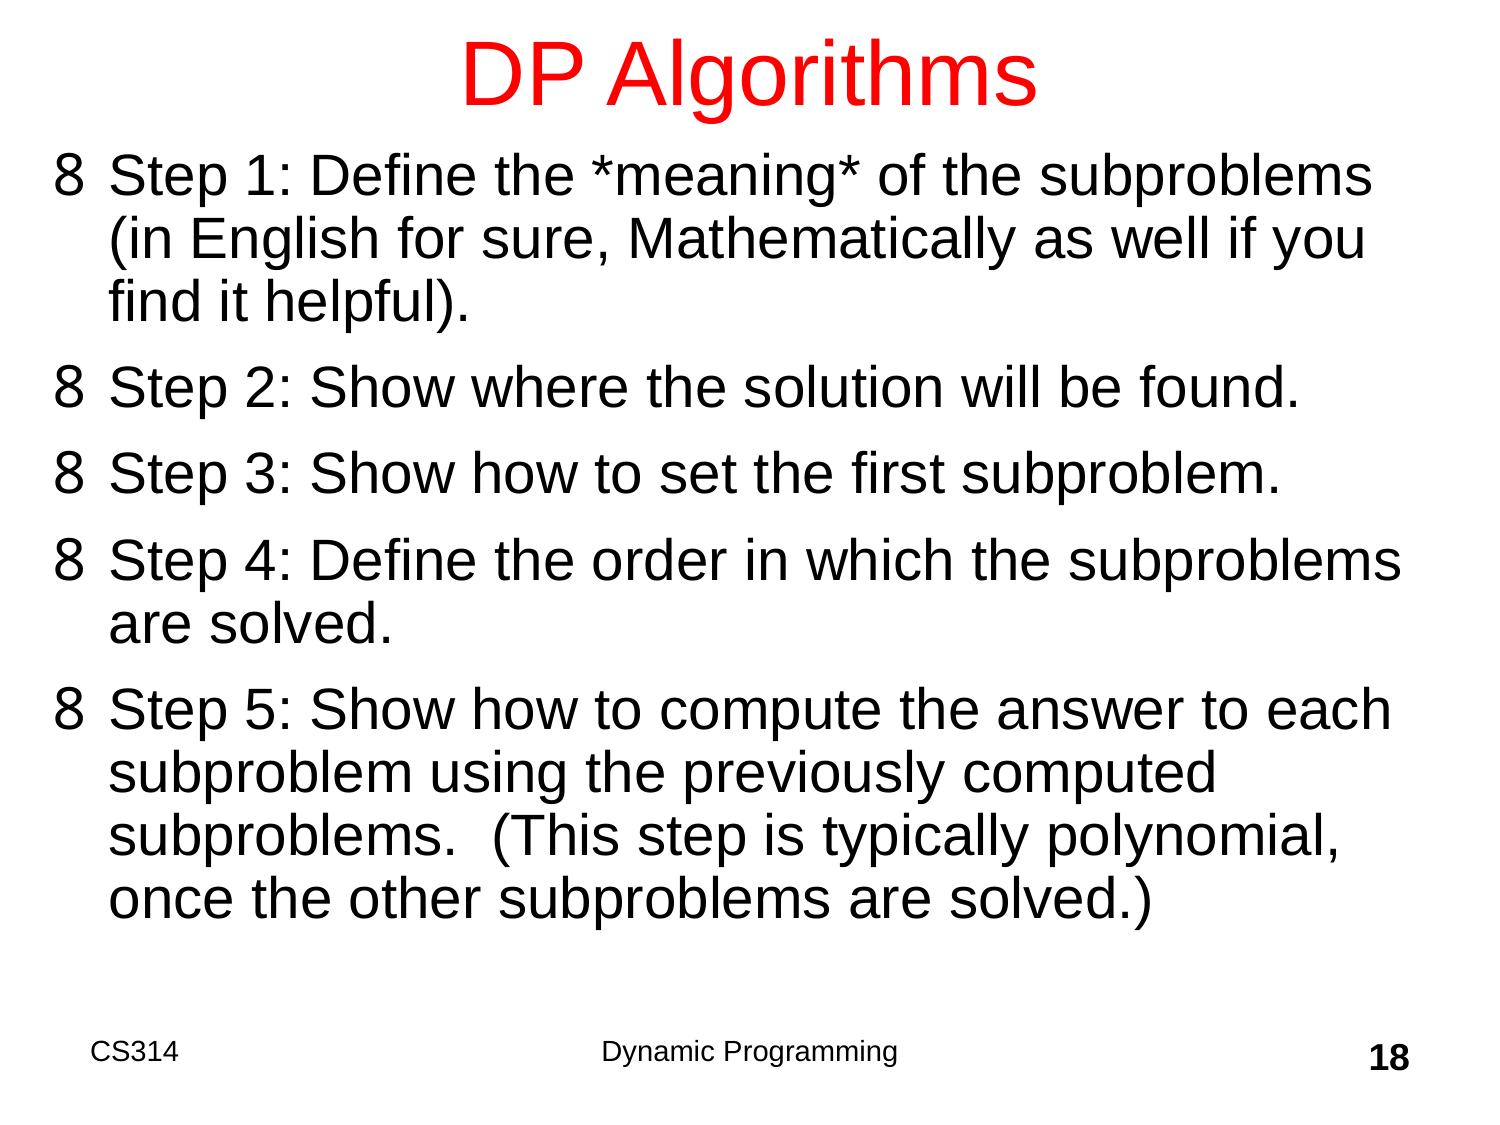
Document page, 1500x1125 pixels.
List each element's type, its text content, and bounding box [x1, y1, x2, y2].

slide_number CS314 [74, 1024, 451, 1101]
list Step 1: Define the *meaning* of the subproblems (in English for sure, Mathematically as well if you find it helpful). Step 2: Show where the solution will be found. Step 3: Show how to set the first subproblem. Step 4: Define the order in which the subproblems are solved. Step 5: Show how to compute the answer to each subproblem using the previously computed subproblems. (This step is typically polynomial, once the other subproblems are solved.) [37, 137, 1463, 1038]
slide_number 18 [1112, 1024, 1426, 1101]
title DP Algorithms [112, 0, 1388, 137]
footer Dynamic Programming [462, 1024, 1038, 1101]
